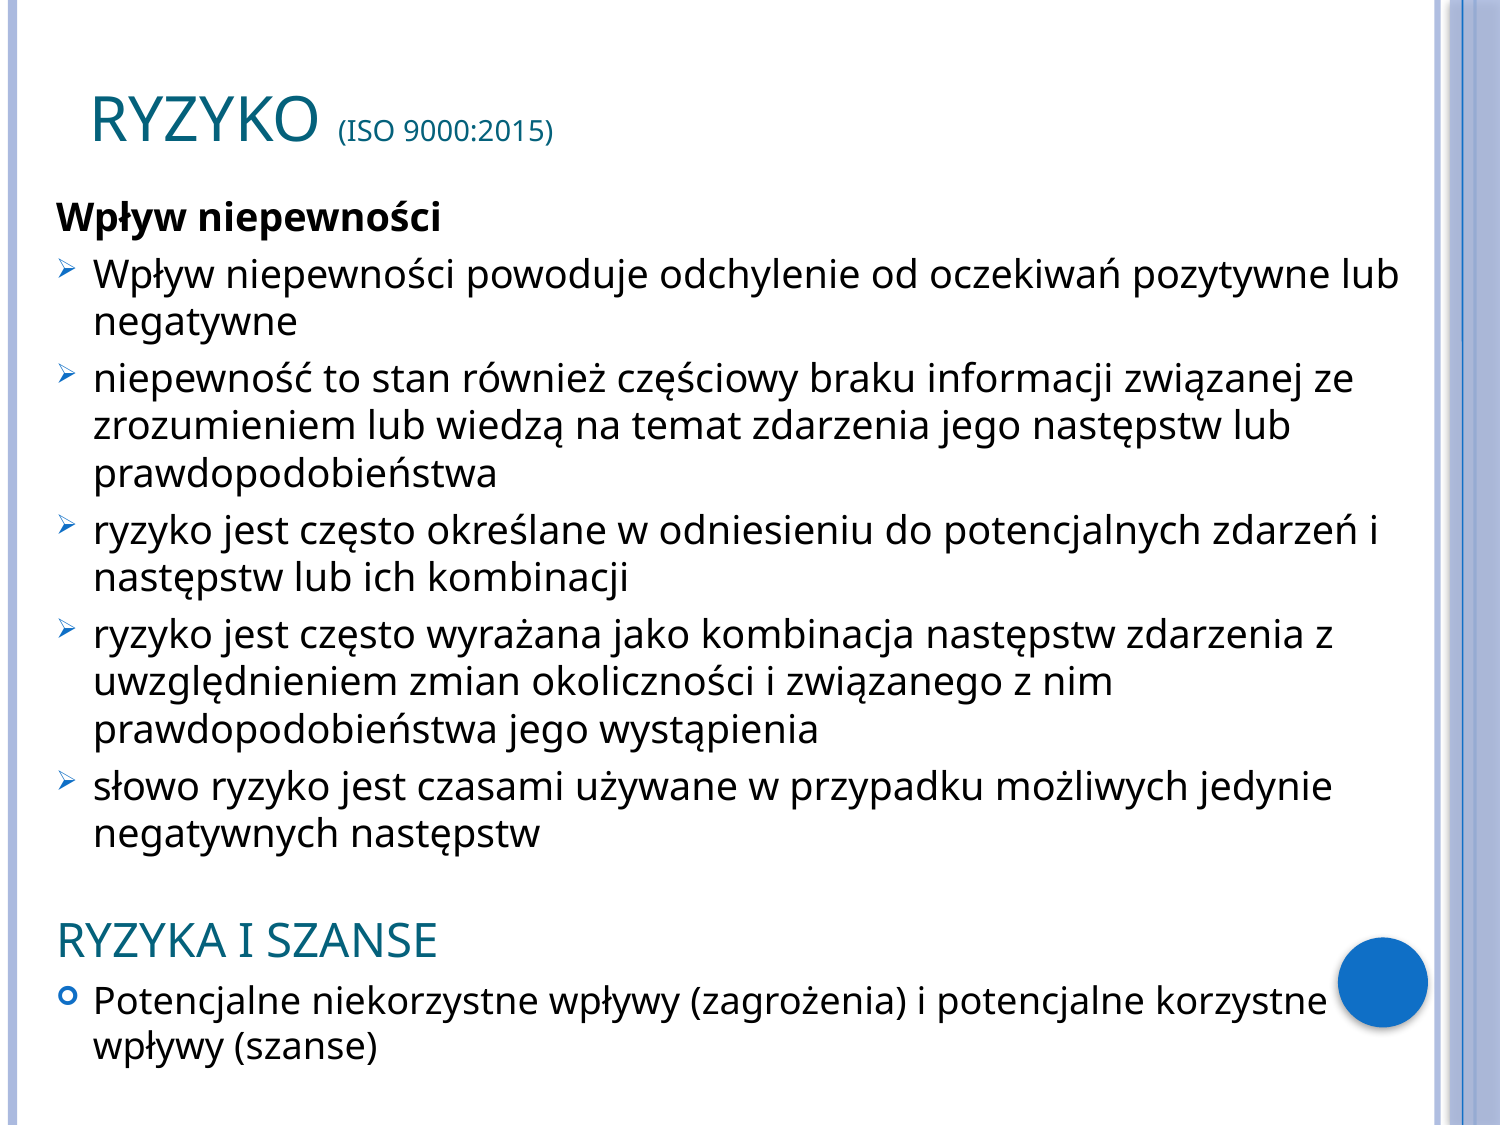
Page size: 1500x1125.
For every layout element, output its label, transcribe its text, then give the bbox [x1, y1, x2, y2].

list Wpływ niepewności Wpływ niepewności powoduje odchylenie od oczekiwań pozytywne lub negatywne niepewność to stan również częściowy braku informacji związanej ze zrozumieniem lub wiedzą na temat zdarzenia jego następstw lub prawdopodobieństwa ryzyko jest często określane w odniesieniu do potencjalnych zdarzeń i następstw lub ich kombinacji ryzyko jest często wyrażana jako kombinacja następstw zdarzenia z uwzględnieniem zmian okoliczności i związanego z nim prawdopodobieństwa jego wystąpienia słowo ryzyko jest czasami używane w przypadku możliwych jedynie negatywnych następstw Ryzyka i szanse Potencjalne niekorzystne wpływy (zagrożenia) i potencjalne korzystne wpływy (szanse) [41, 184, 1447, 1080]
title Ryzyko (ISO 9000:2015) [75, 45, 1300, 161]
